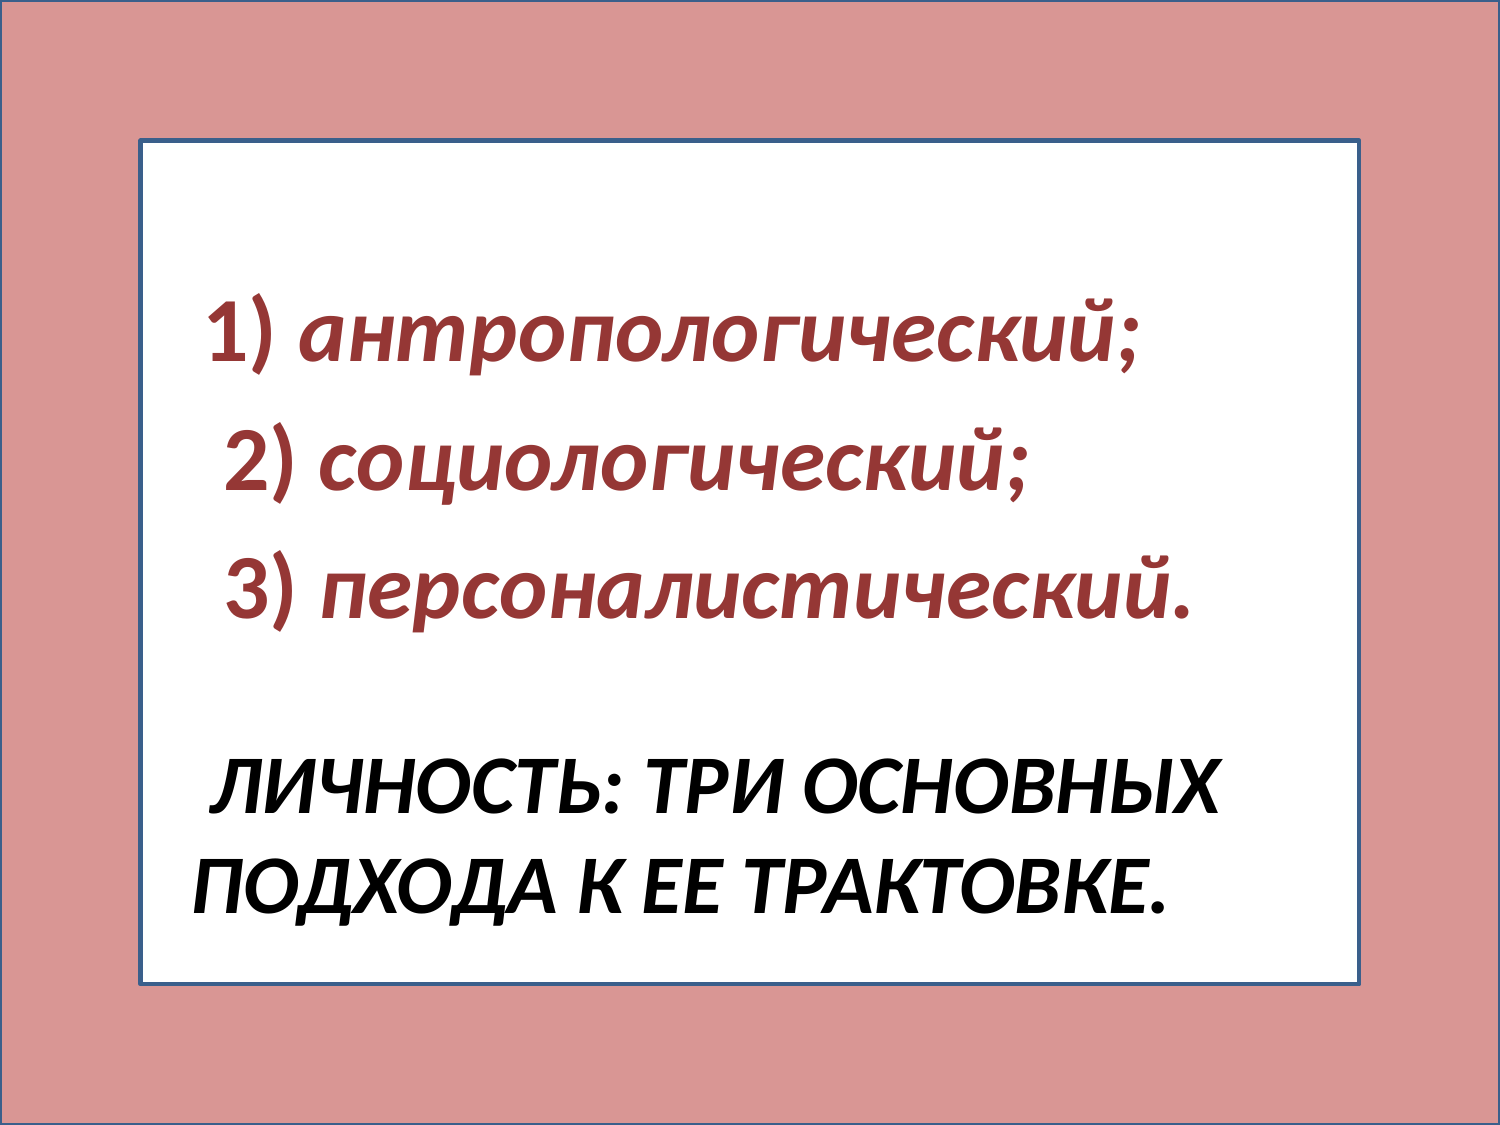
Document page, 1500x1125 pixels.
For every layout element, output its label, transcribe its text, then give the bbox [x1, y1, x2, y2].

text_box [0, 0, 1500, 1125]
title Личность: три основных подхода к ее трактовке. [175, 722, 1357, 947]
list 1) антропологический; 2) социологический; 3) персоналистический. [187, 143, 1278, 645]
